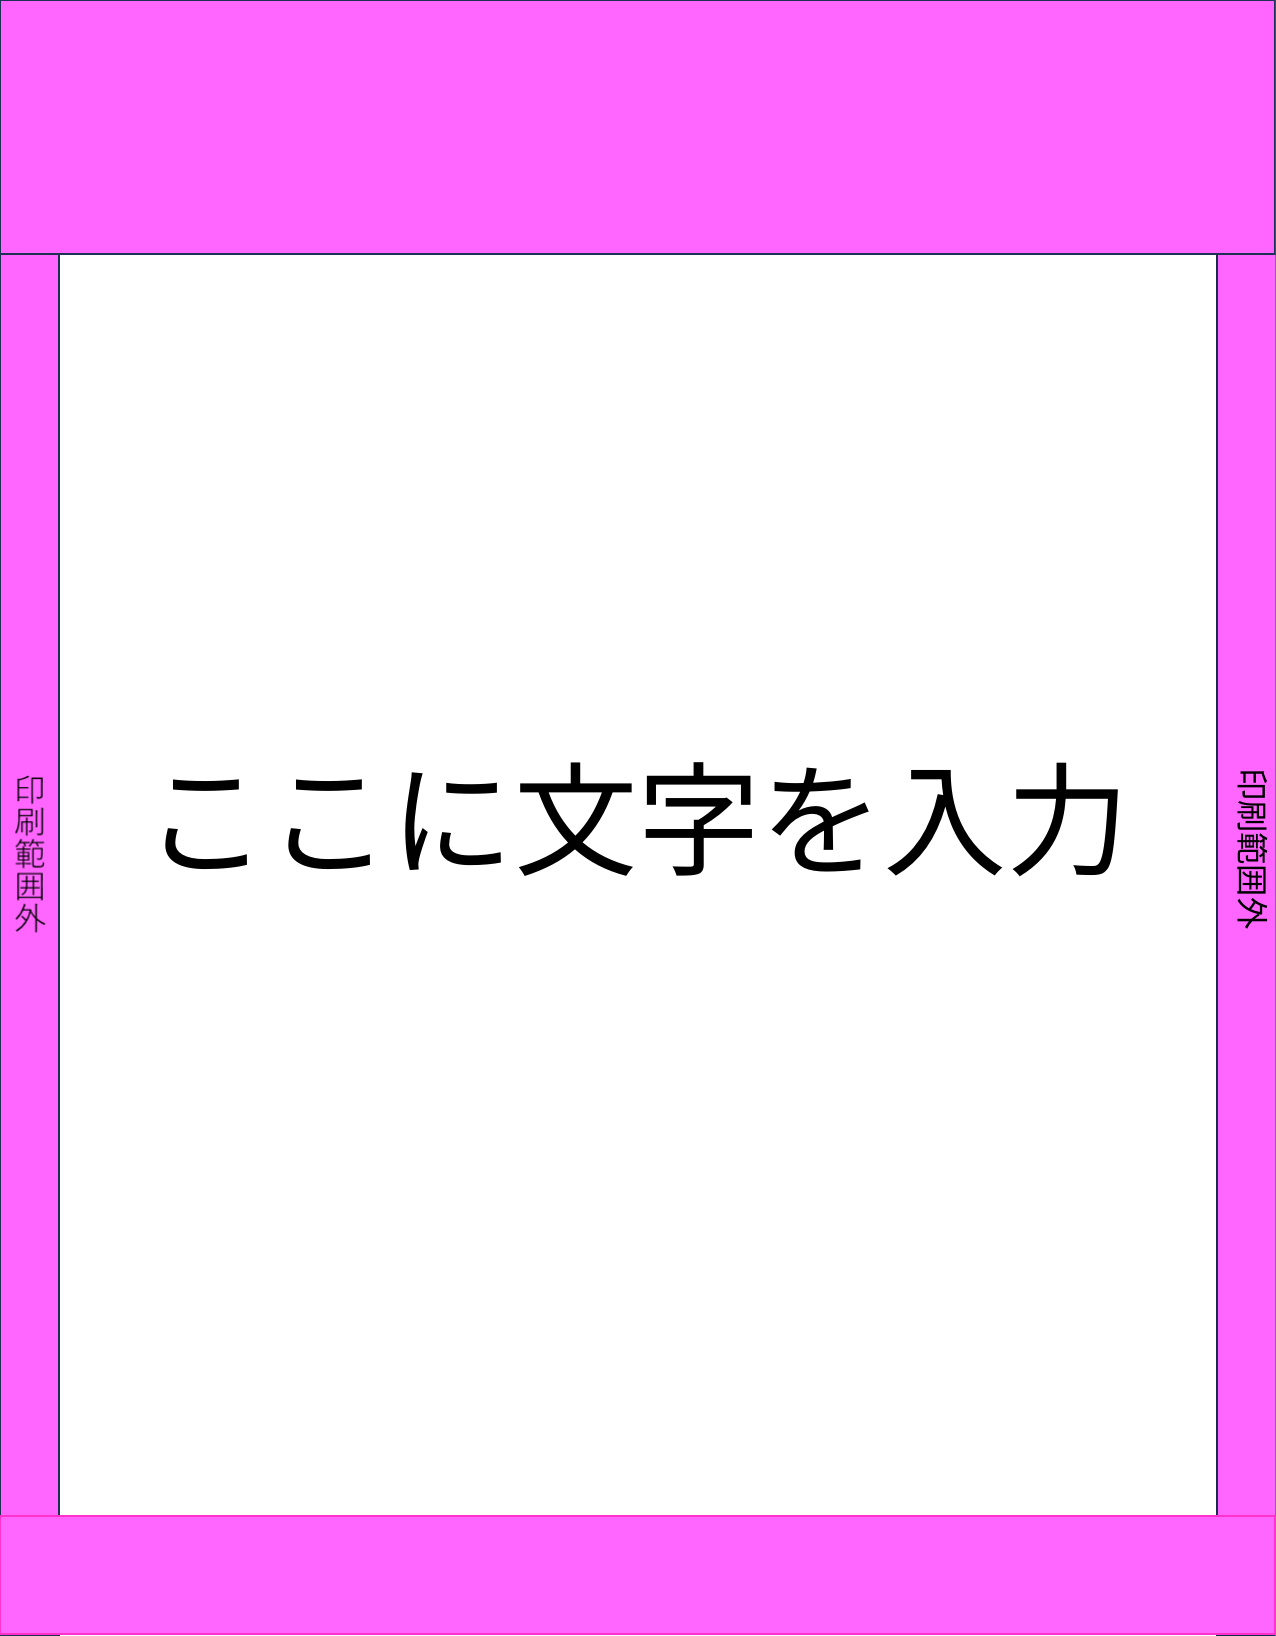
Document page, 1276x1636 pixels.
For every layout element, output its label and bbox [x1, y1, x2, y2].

text_box [0, 130, 1276, 1636]
